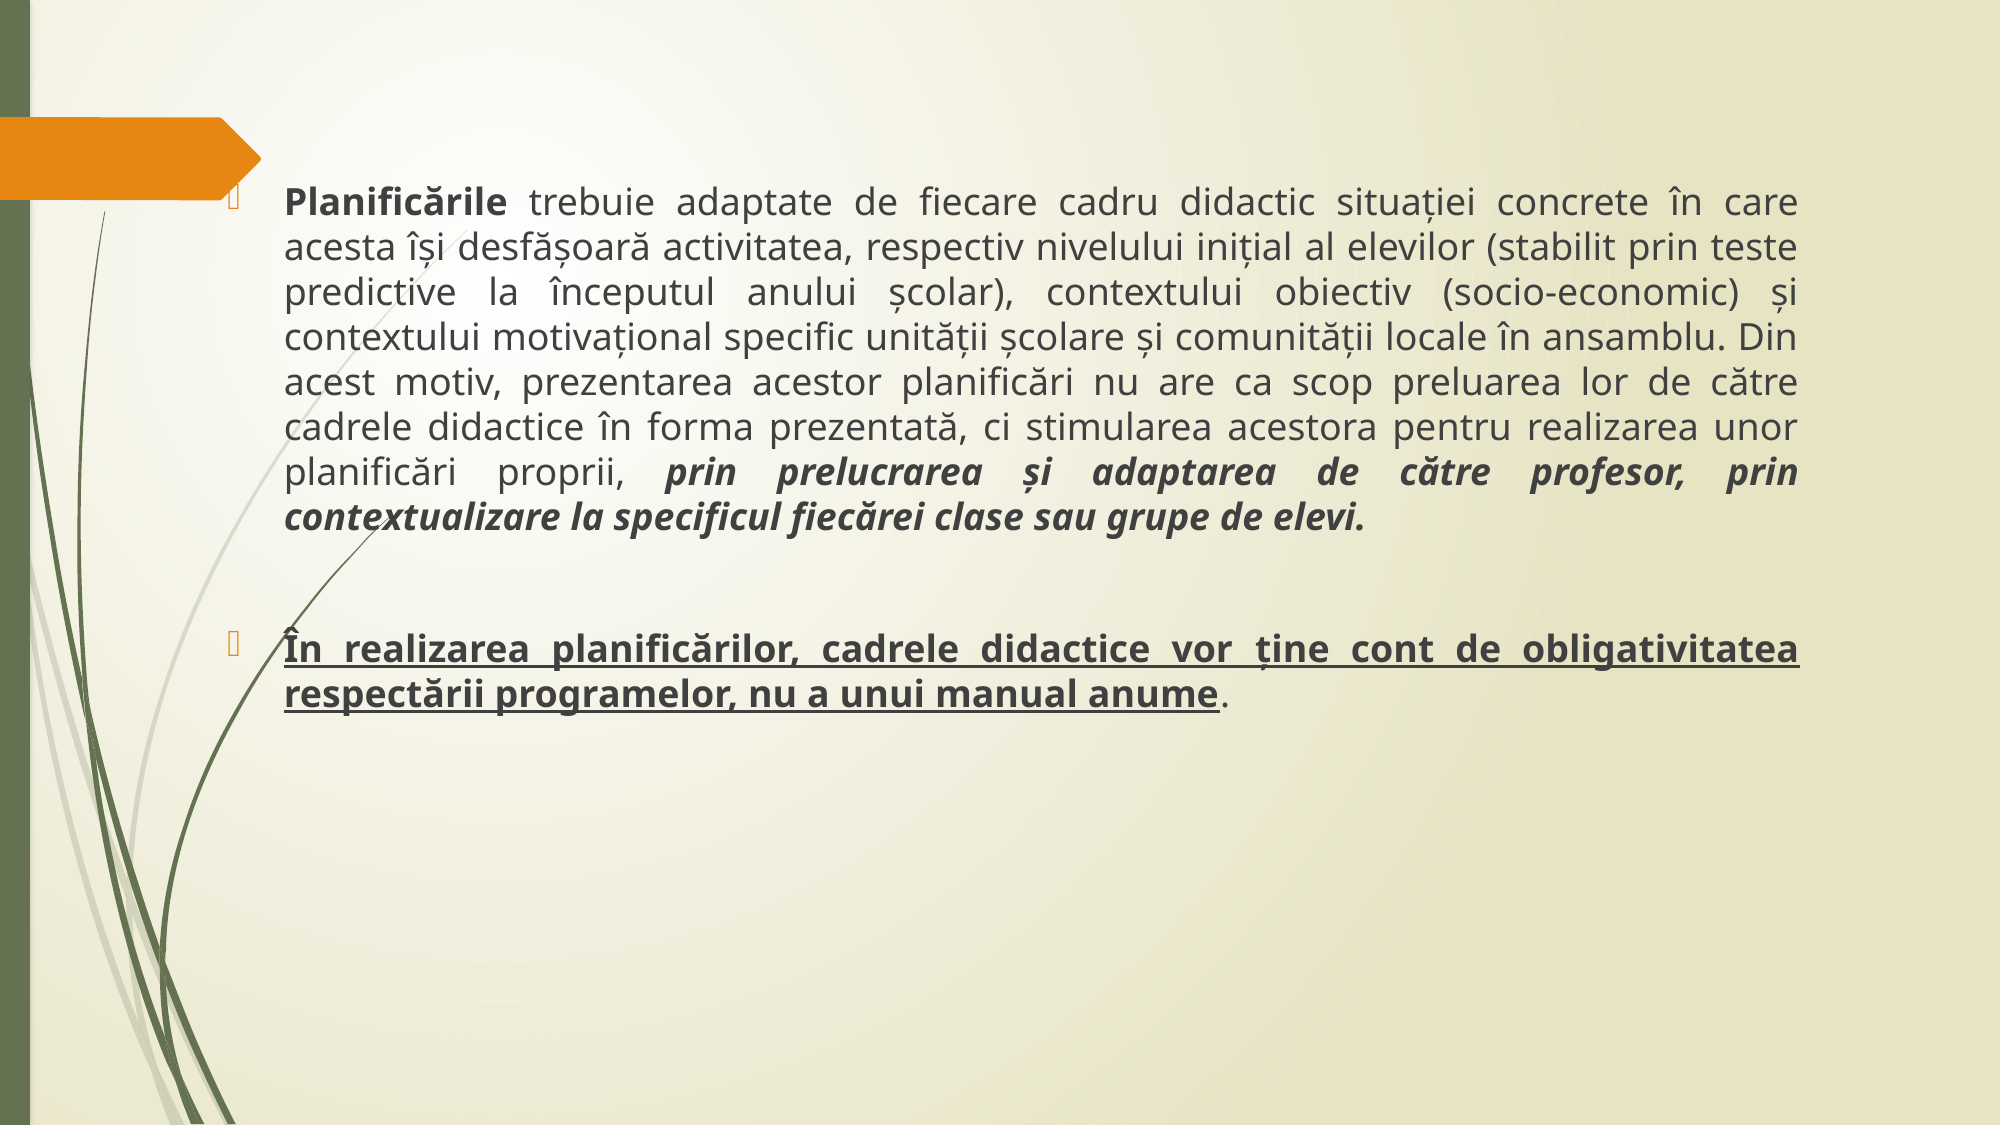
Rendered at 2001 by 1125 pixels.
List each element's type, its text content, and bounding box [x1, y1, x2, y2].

list Planificările trebuie adaptate de fiecare cadru didactic situației concrete în care acesta își desfășoară activitatea, respectiv nivelului inițial al elevilor (stabilit prin teste predictive la începutul anului școlar), contextului obiectiv (socio-economic) și contextului motivațional specific unității școlare și comunității locale în ansamblu. Din acest motiv, prezentarea acestor planificări nu are ca scop preluarea lor de către cadrele didactice în forma prezentată, ci stimularea acestora pentru realizarea unor planificări proprii, prin prelucrarea și adaptarea de către profesor, prin contextualizare la specificul fiecărei clase sau grupe de elevi. În realizarea planificărilor, cadrele didactice vor ține cont de obligativitatea respectării programelor, nu a unui manual anume. [212, 170, 1815, 808]
